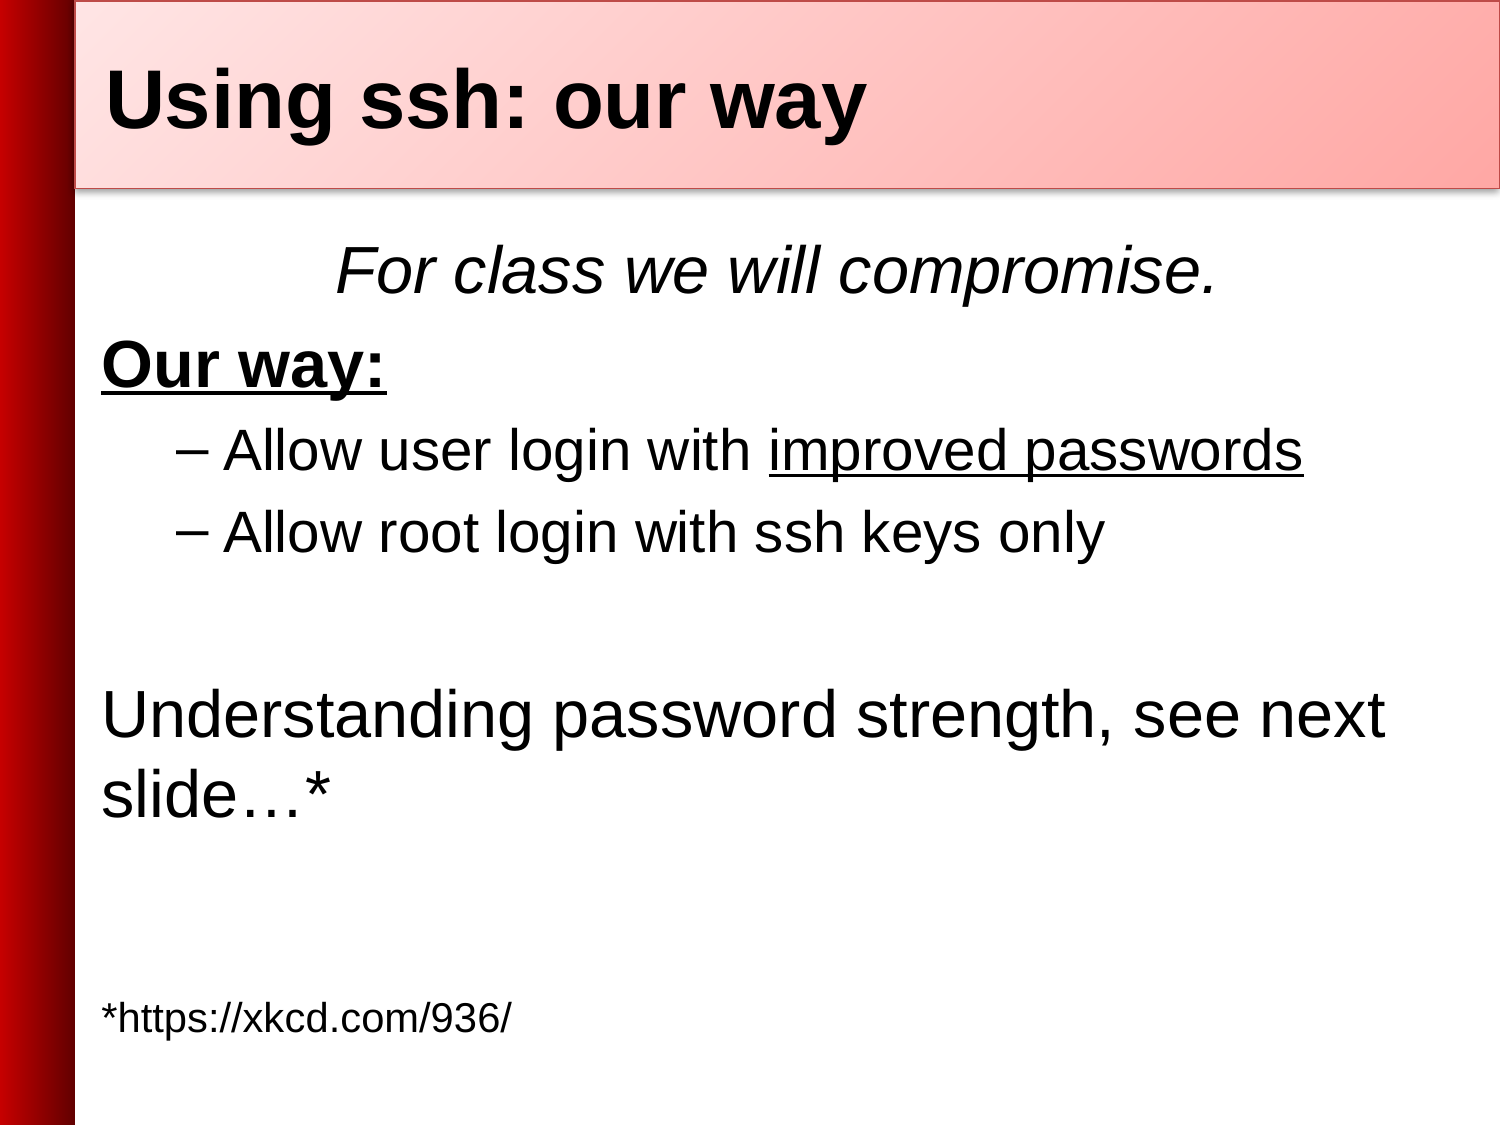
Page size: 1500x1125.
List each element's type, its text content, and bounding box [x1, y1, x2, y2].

title Using ssh: our way [74, 0, 1500, 189]
list For class we will compromise. Our way: Allow user login with improved passwords Allow root login with ssh keys only Understanding password strength, see next slide…* *https://xkcd.com/936/ [86, 219, 1470, 1116]
